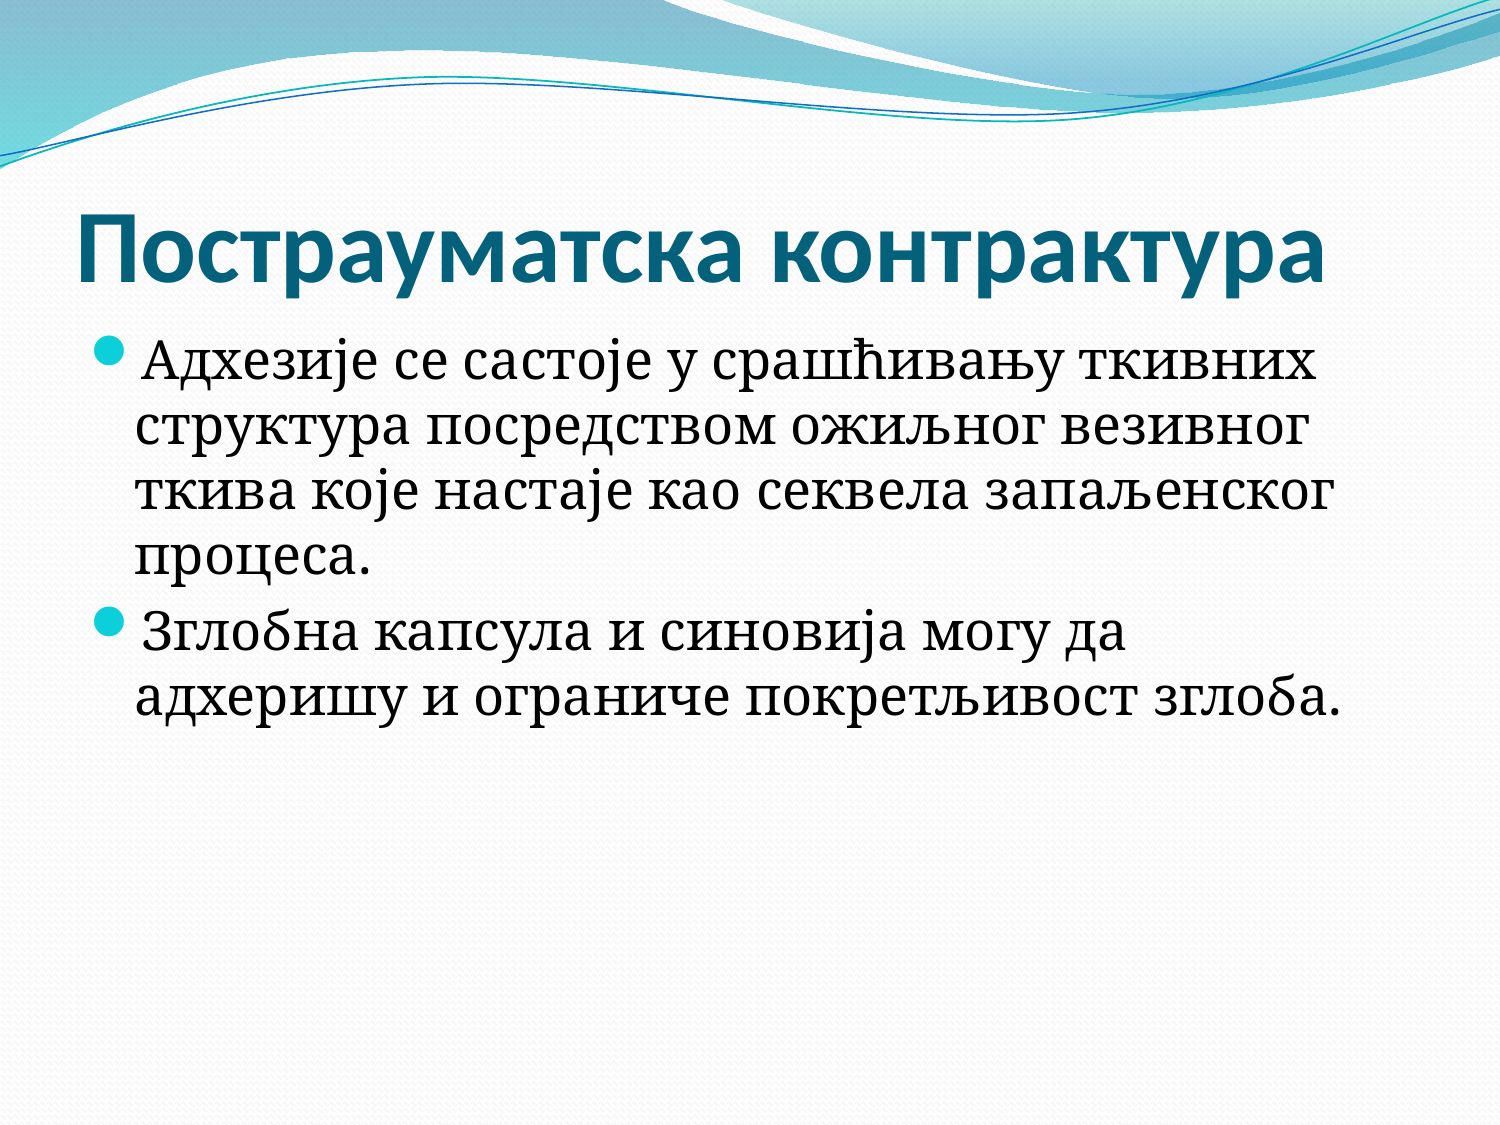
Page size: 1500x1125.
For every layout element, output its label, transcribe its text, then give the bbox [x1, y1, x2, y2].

list Адхезије се састоје у срашћивању ткивних структура посредством ожиљног везивног ткива које настаје као секвела запаљенског процеса. Зглобна капсула и синовија могу да адхеришу и ограниче покретљивост зглоба. [75, 317, 1425, 1038]
title Пострауматска контрактура [75, 115, 1425, 303]
